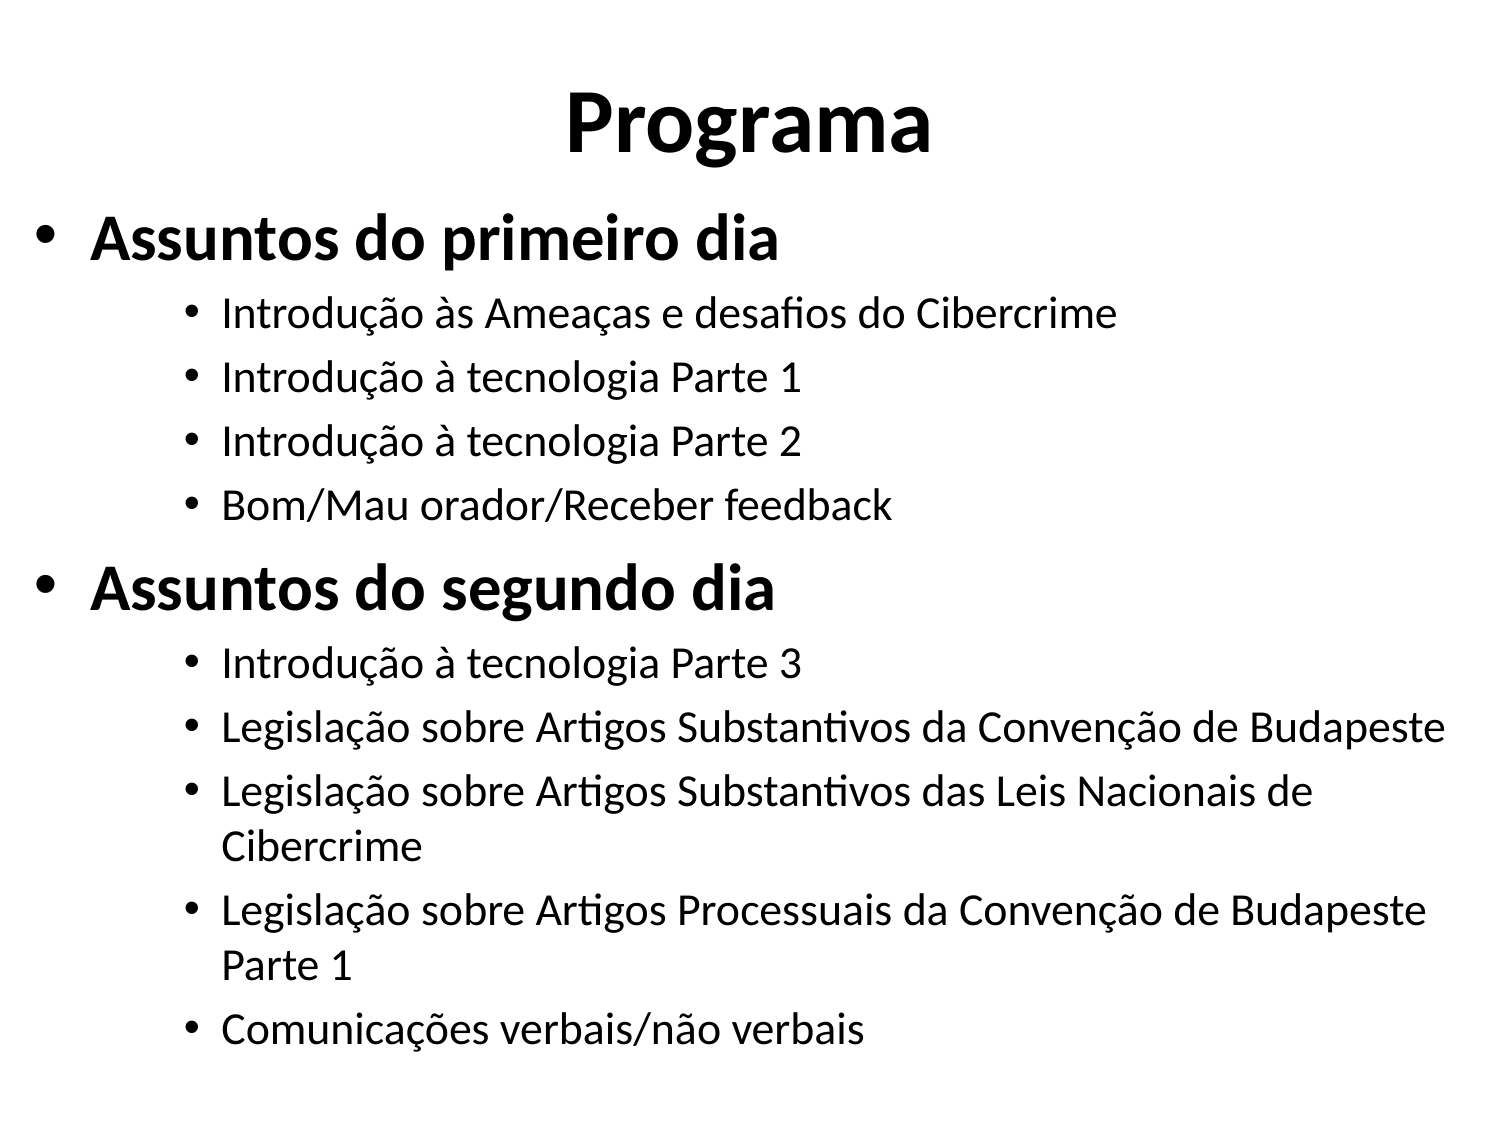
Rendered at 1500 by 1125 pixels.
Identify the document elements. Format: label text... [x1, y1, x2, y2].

title Programa [75, 45, 1425, 186]
list Assuntos do primeiro dia Introdução às Ameaças e desafios do Cibercrime Introdução à tecnologia Parte 1 Introdução à tecnologia Parte 2 Bom/Mau orador/Receber feedback Assuntos do segundo dia Introdução à tecnologia Parte 3 Legislação sobre Artigos Substantivos da Convenção de Budapeste Legislação sobre Artigos Substantivos das Leis Nacionais de Cibercrime Legislação sobre Artigos Processuais da Convenção de Budapeste Parte 1 Comunicações verbais/não verbais [18, 186, 1472, 1088]
